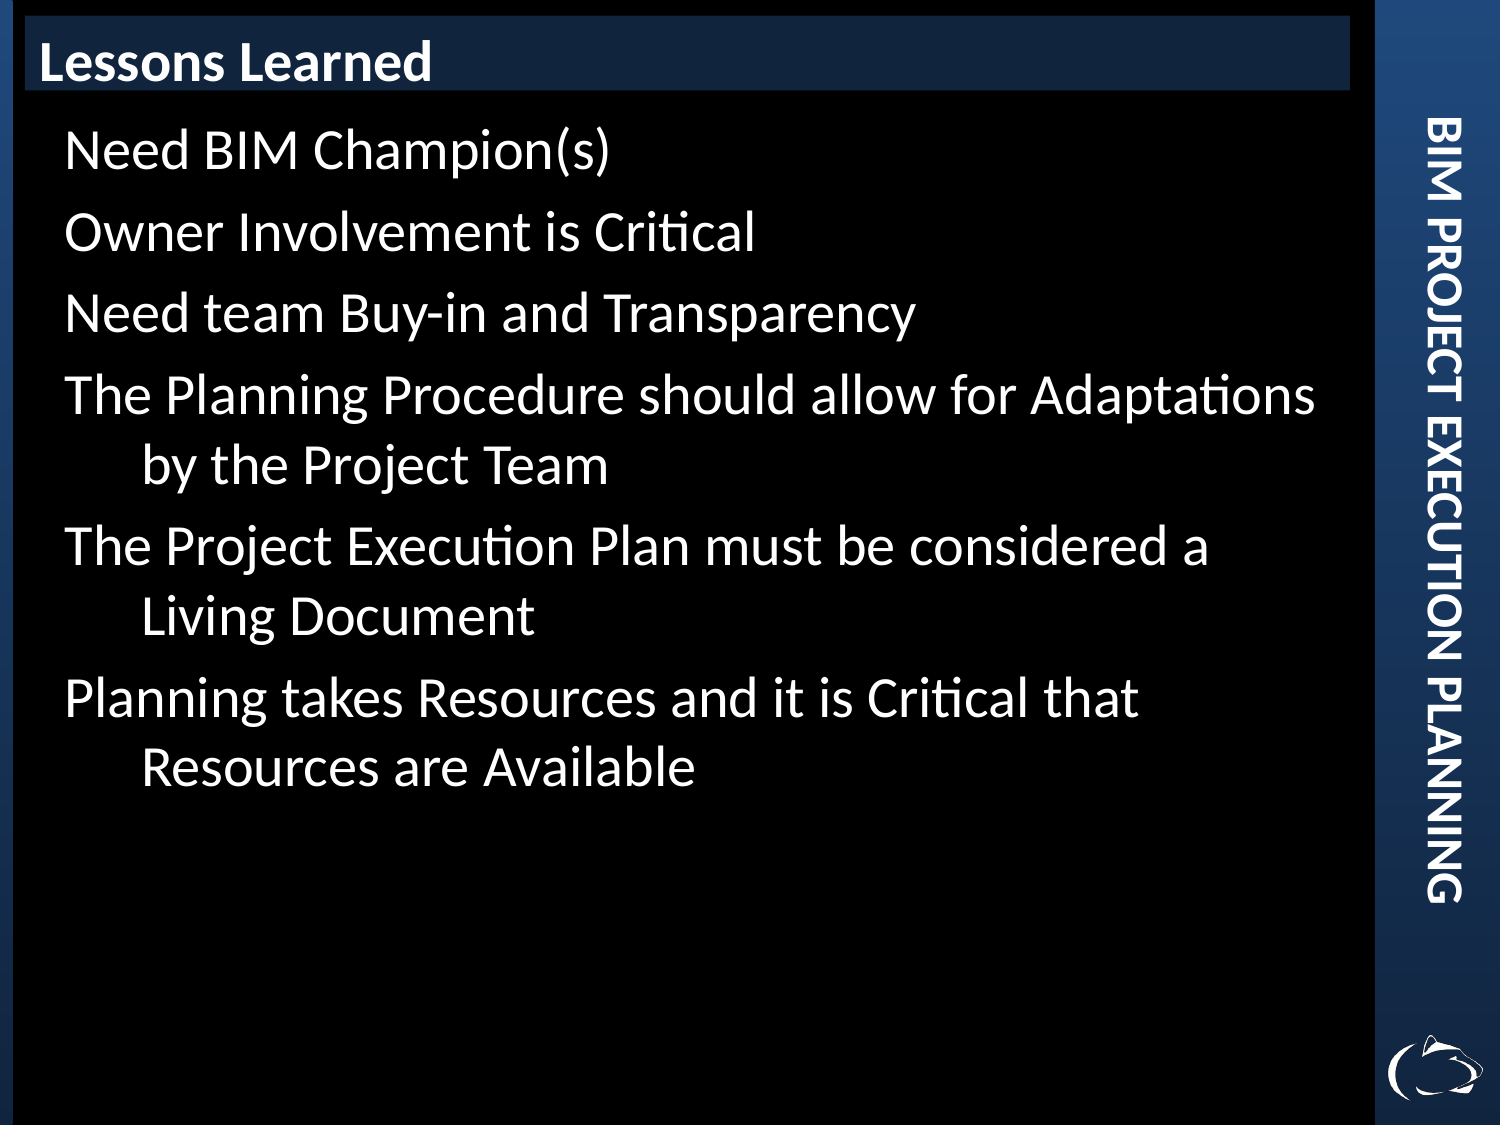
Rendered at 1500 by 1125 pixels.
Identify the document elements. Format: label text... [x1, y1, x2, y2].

list Need BIM Champion(s) Owner Involvement is Critical Need team Buy-in and Transparency The Planning Procedure should allow for Adaptations by the Project Team The Project Execution Plan must be considered a Living Document Planning takes Resources and it is Critical that Resources are Available [50, 103, 1350, 917]
text_box Lessons Learned [24, 15, 1350, 91]
picture [1374, 1026, 1500, 1113]
